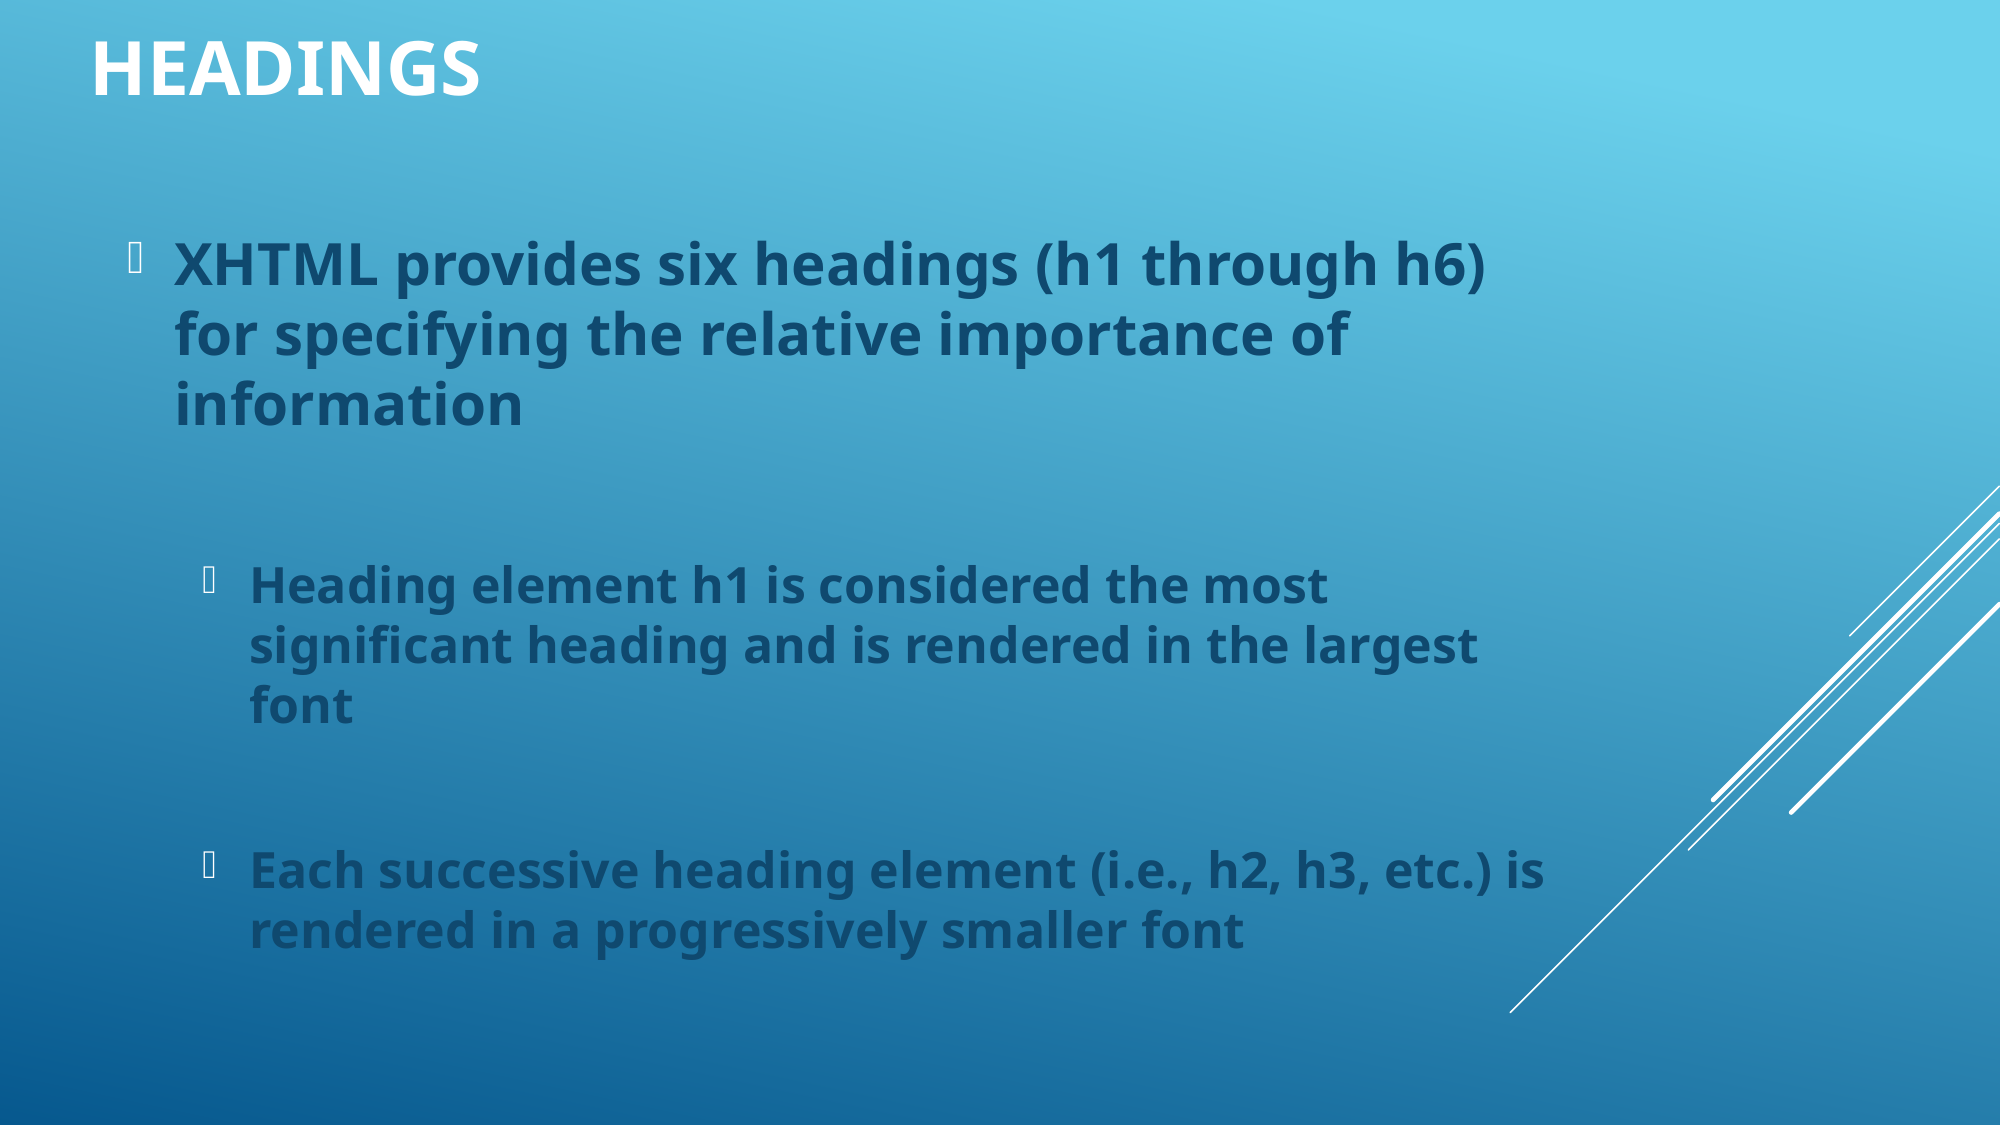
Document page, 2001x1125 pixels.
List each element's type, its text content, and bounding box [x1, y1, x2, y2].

text_box XHTML provides six headings (h1 through h6) for specifying the relative importance of information Heading element h1 is considered the most significant heading and is rendered in the largest font Each successive heading element (i.e., h2, h3, etc.) is rendered in a progressively smaller font [112, 219, 1588, 963]
text_box Headings [74, 12, 1425, 200]
